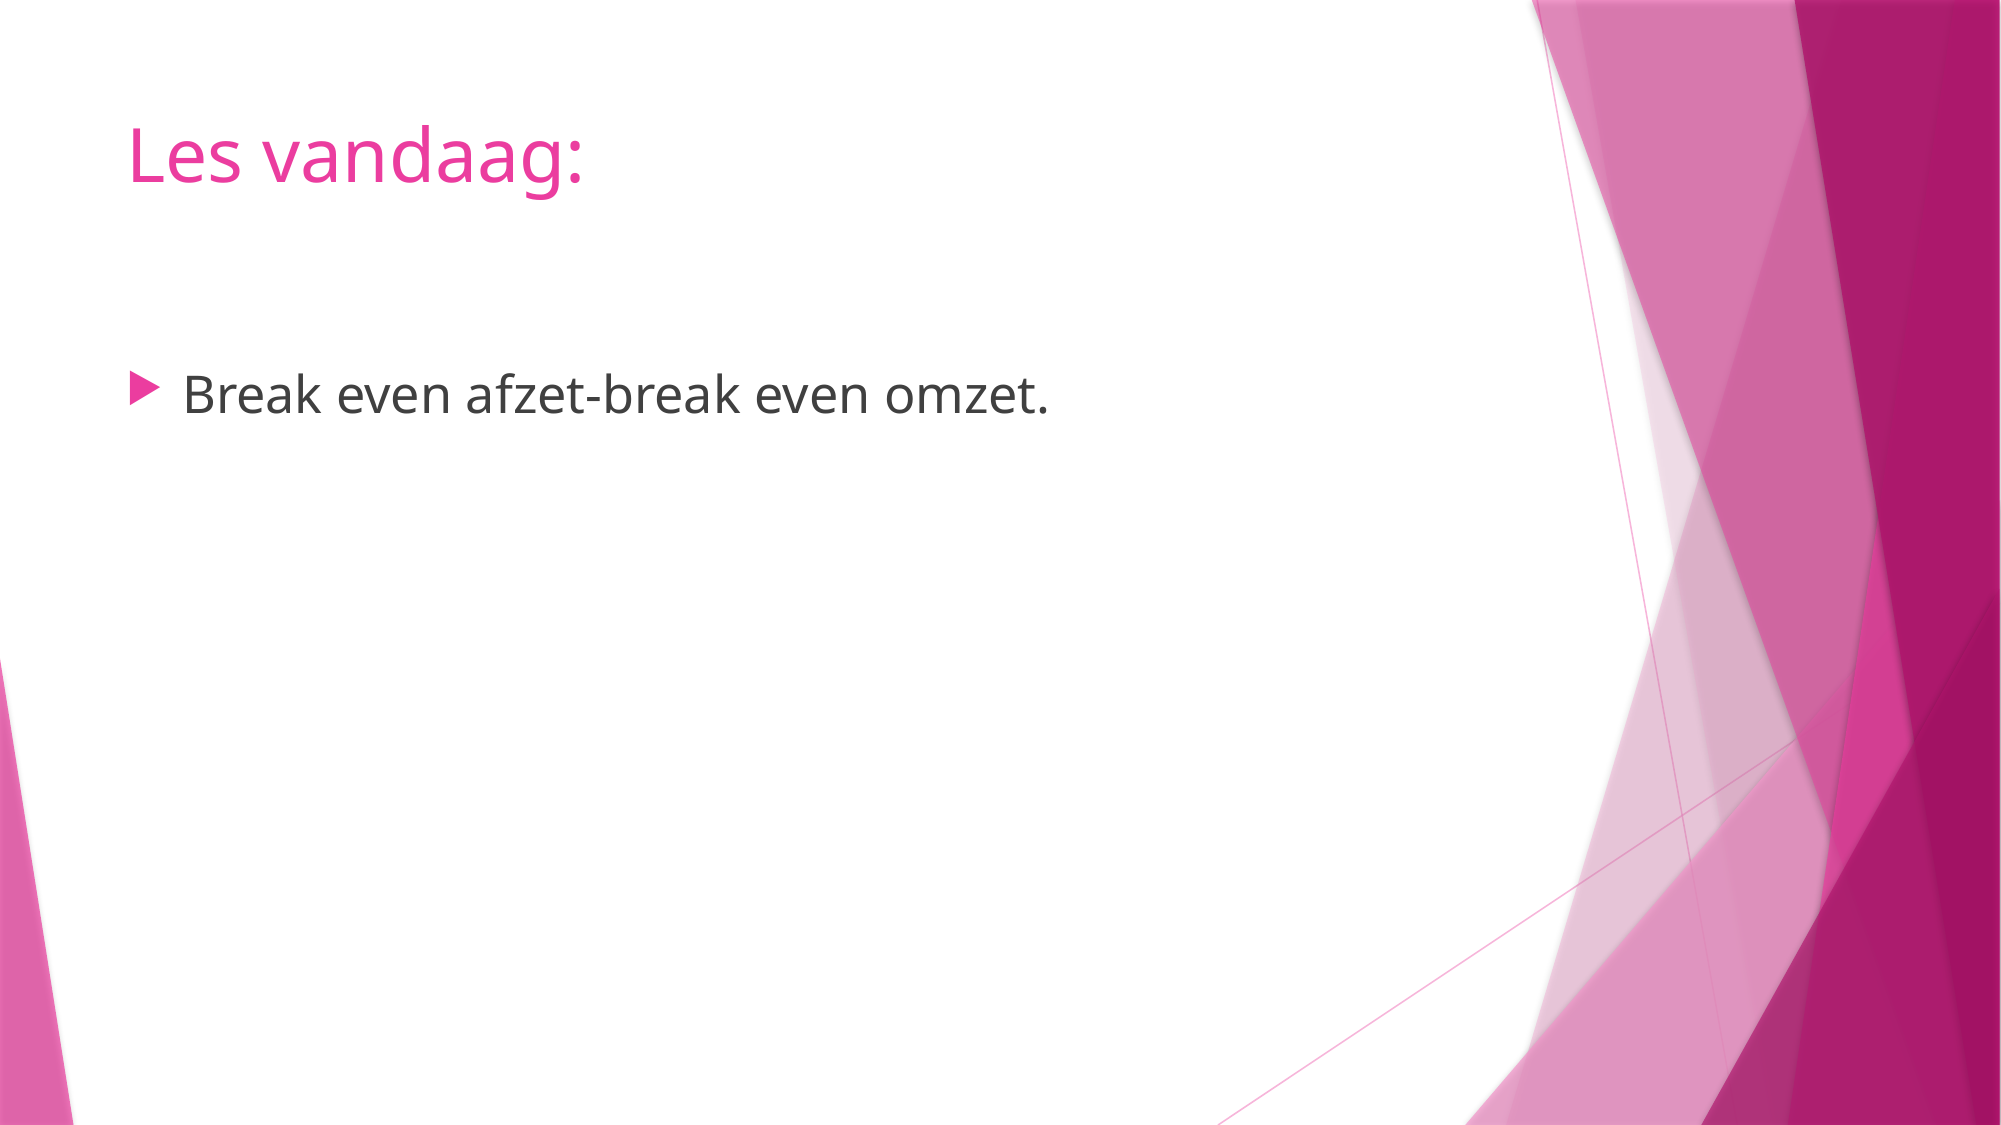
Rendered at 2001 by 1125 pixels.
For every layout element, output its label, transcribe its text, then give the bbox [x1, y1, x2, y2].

title Les vandaag: [111, 99, 1522, 317]
list Break even afzet-break even omzet. [111, 354, 1522, 992]
